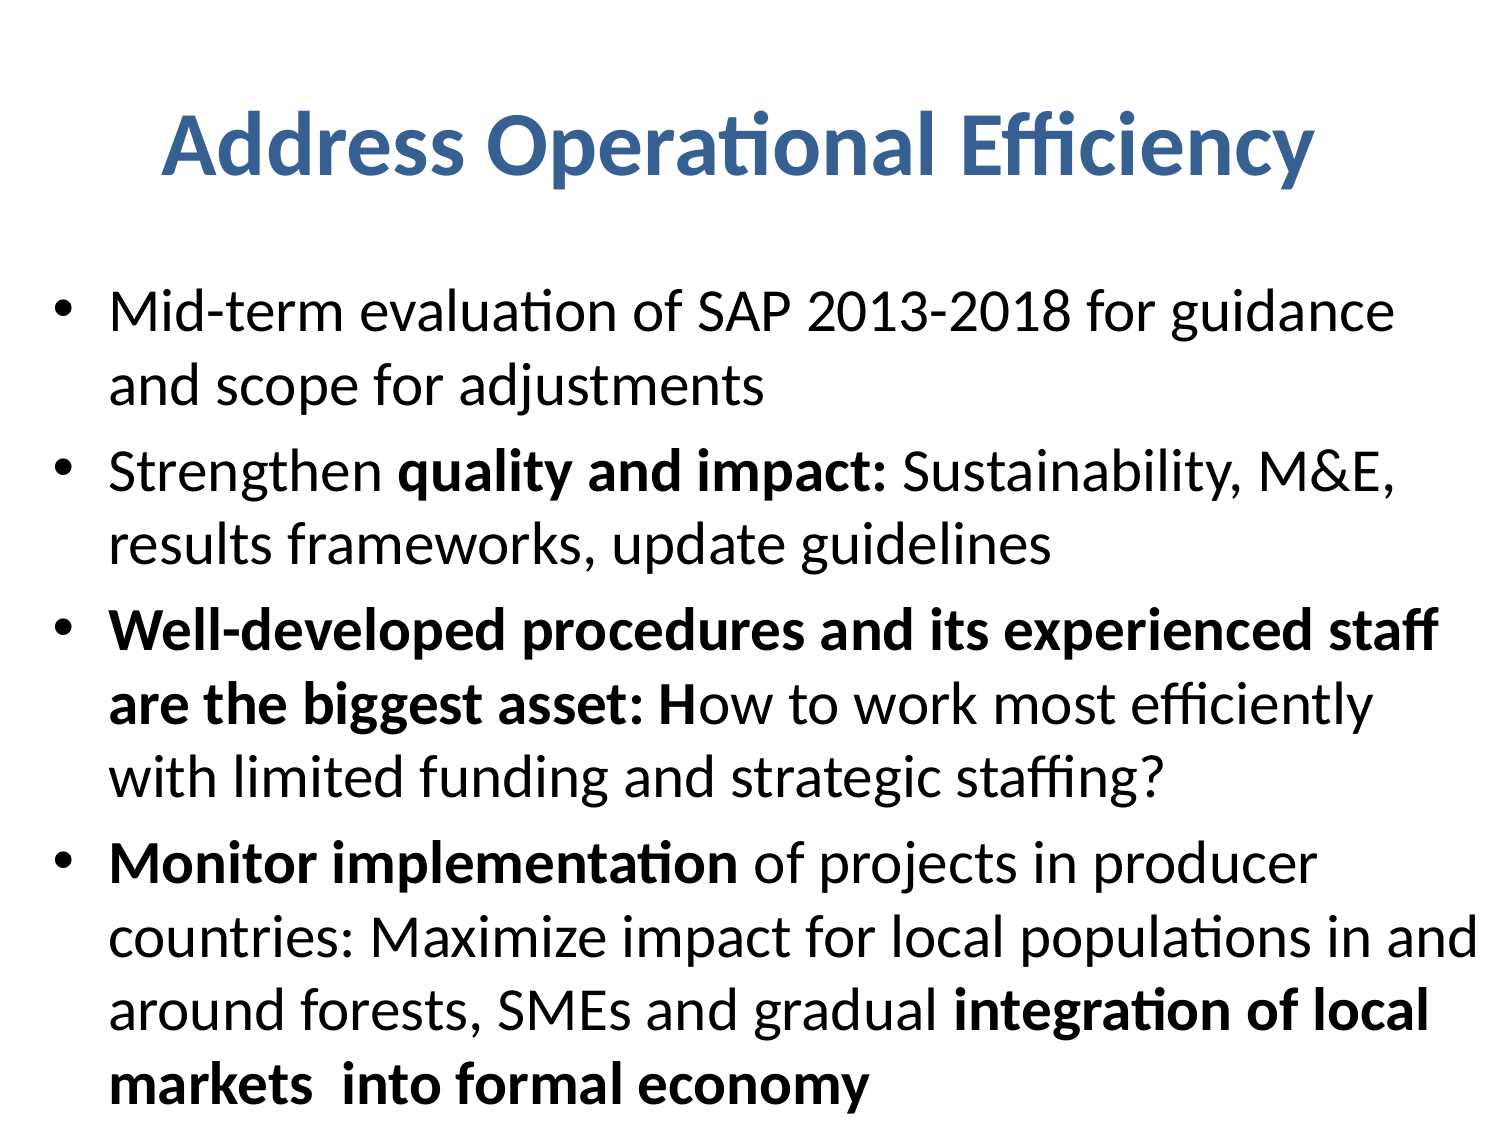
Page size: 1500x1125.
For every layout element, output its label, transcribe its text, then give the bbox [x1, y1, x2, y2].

list Mid-term evaluation of SAP 2013-2018 for guidance and scope for adjustments Strengthen quality and impact: Sustainability, M&E, results frameworks, update guidelines Well-developed procedures and its experienced staff are the biggest asset: How to work most efficiently with limited funding and strategic staffing? Monitor implementation of projects in producer countries: Maximize impact for local populations in and around forests, SMEs and gradual integration of local markets into formal economy [37, 263, 1500, 1125]
title Address Operational Efficiency [75, 45, 1425, 233]
